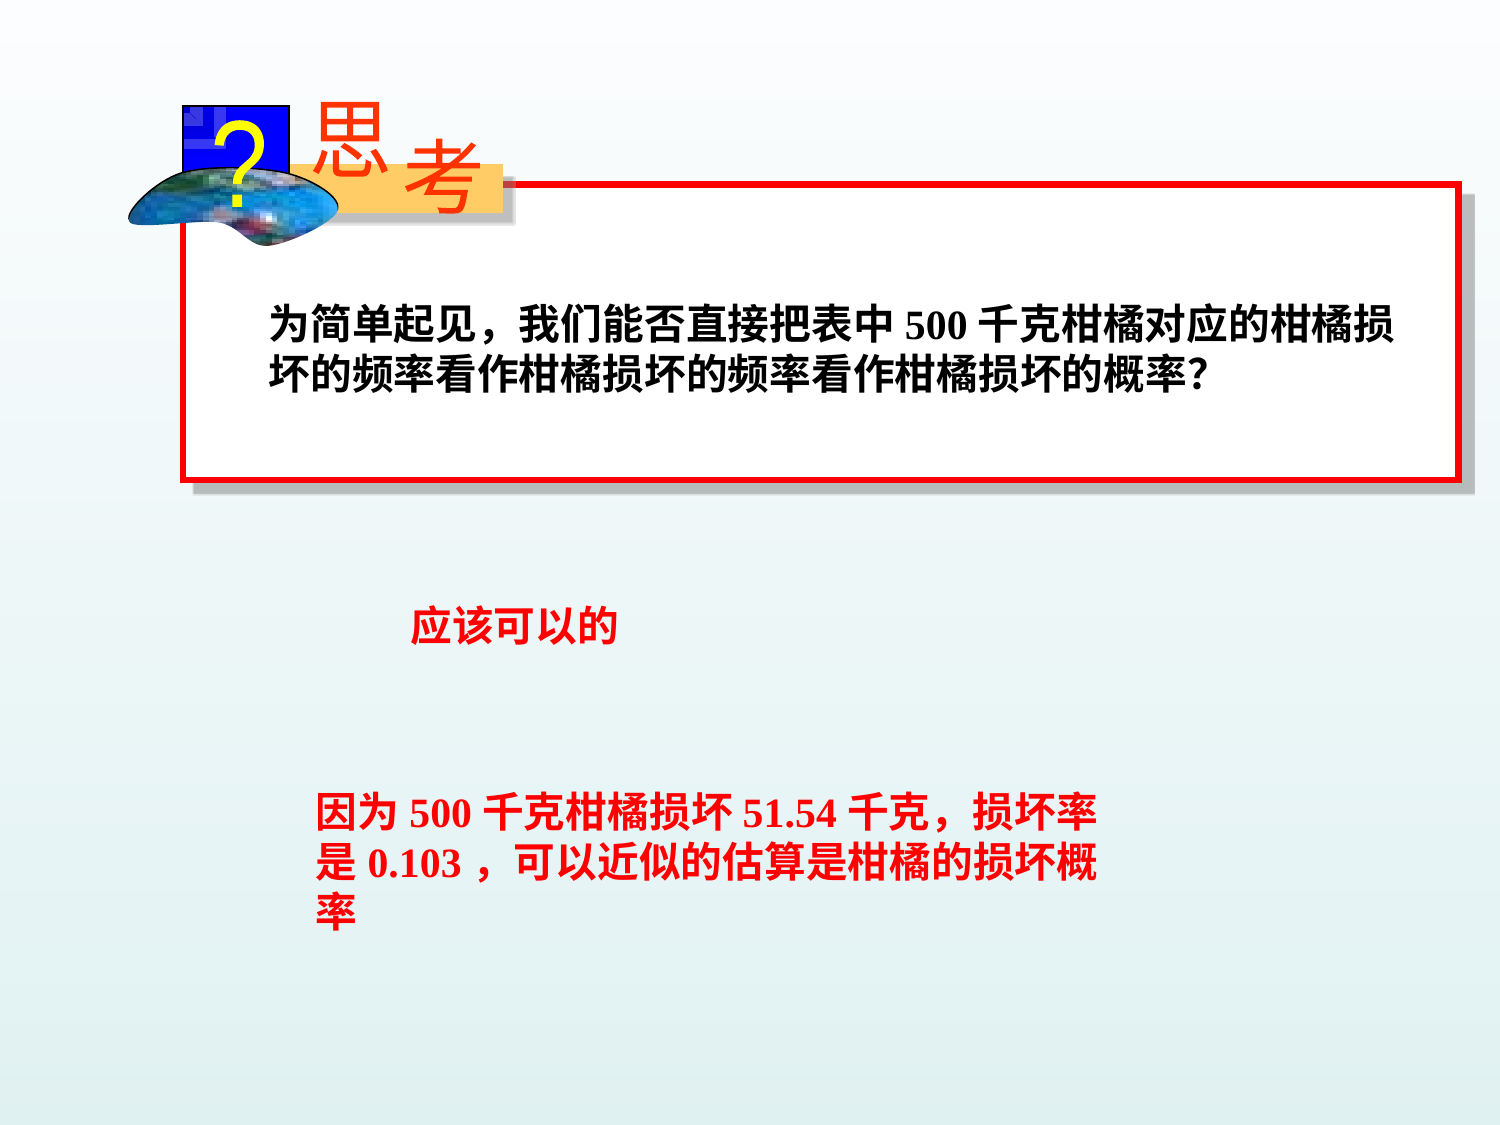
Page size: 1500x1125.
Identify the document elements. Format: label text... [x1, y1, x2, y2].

text_box 因为500千克柑橘损坏51.54千克，损坏率是0.103，可以近似的估算是柑橘的损坏概率 [301, 778, 1128, 943]
text_box 为简单起见，我们能否直接把表中500千克柑橘对应的柑橘损坏的频率看作柑橘损坏的频率看作柑橘损坏的概率？ [253, 290, 1424, 406]
text_box 应该可以的 [395, 591, 857, 657]
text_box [123, 101, 503, 248]
text_box [182, 184, 1459, 480]
